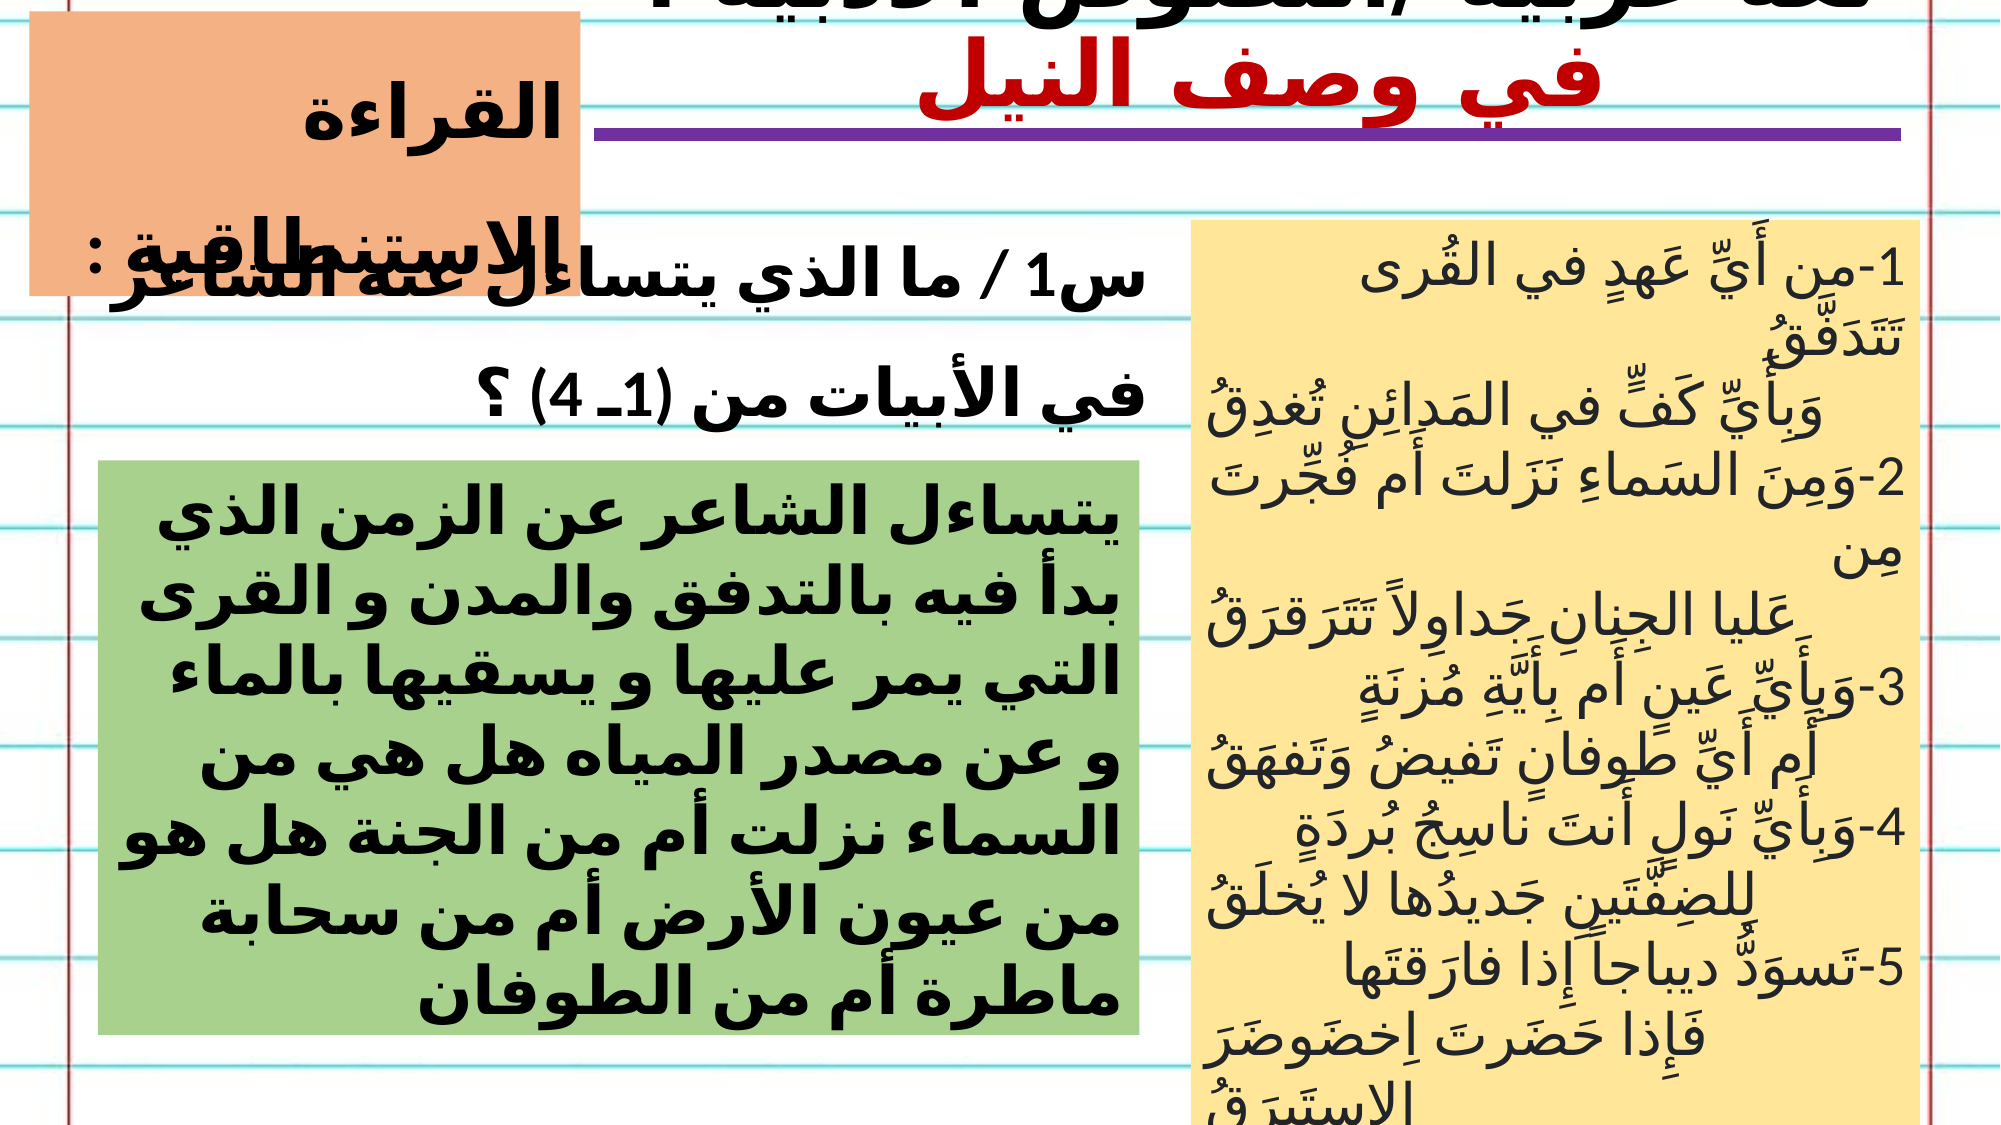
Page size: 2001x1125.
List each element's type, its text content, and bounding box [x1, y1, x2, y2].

picture [1039, 0, 1066, 11]
picture [1189, 0, 1396, 11]
picture [1402, 0, 1614, 11]
text_box يتساءل الشاعر عن الزمن الذي بدأ فيه بالتدفق والمدن و القرى التي يمر عليها و يسقيها بالماء و عن مصدر المياه هل هي من السماء نزلت أم من الجنة هل هو من عيون الأرض أم من سحابة ماطرة أم من الطوفان [97, 460, 1140, 1035]
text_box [594, 11, 1902, 135]
picture [1079, 0, 1172, 11]
text_box القراءة الاستنطاقية : [29, 11, 581, 297]
text_box س1 / ما الذي يتساءل عنه الشاعر في الأبيات من (1ـ 4) ؟ [79, 182, 1165, 437]
picture [0, 0, 2001, 1125]
text_box 1-من أَيِّ عَهدٍ في القُرى تَتَدَفَّقُ وَبِأَيِّ كَفٍّ في المَدائِنِ تُغدِقُ 2-وَمِنَ السَماءِ نَزَلتَ أَم فُجِّرتَ مِن عَليا الجِنانِ جَداوِلاً تَتَرَقرَقُ 3-وَبِأَيِّ عَينٍ أَم بِأَيَّةِ مُزنَةٍ أَم أَيِّ طوفانٍ تَفيضُ وَتَفهَقُ 4-وَبِأَيِّ نَولٍ أَنتَ ناسِجُ بُردَةٍ لِلضِفَّتَينِ جَديدُها لا يُخلَقُ 5-تَسوَدُّ ديباجاً إِذا فارَقتَها فَإِذا حَضَرتَ اِخضَوضَرَ الإِستَبرَقُ 6-في كُلِّ آوِنَةٍ تُبَدِّلُ صِبغَةً عَجَباً وَأَنتَ الصابِغُ المُتَأَنِّقُ [1190, 219, 1921, 1125]
